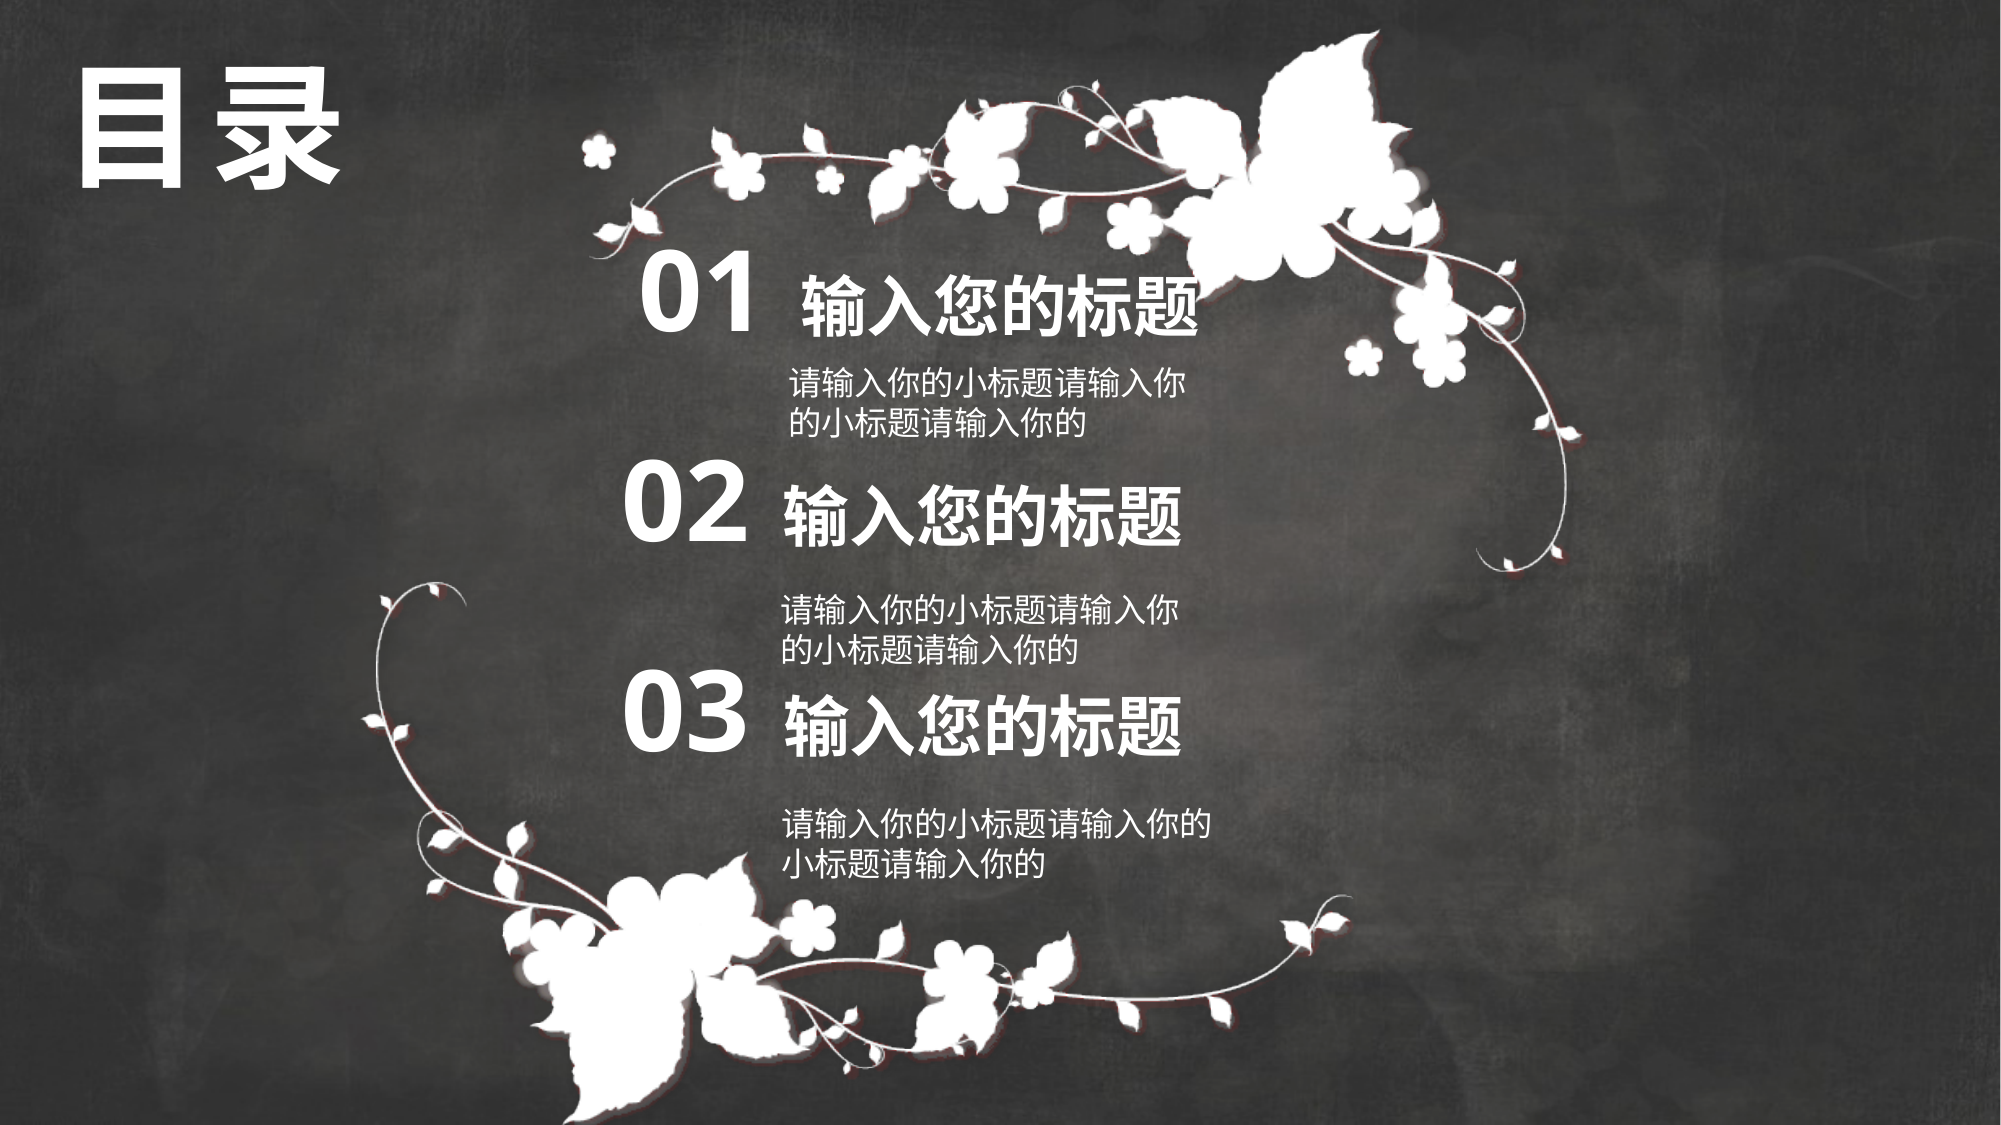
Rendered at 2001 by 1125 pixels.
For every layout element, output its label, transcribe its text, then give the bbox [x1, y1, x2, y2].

text_box 目录 [49, 32, 345, 212]
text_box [610, 631, 1229, 929]
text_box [609, 421, 1219, 630]
picture [350, 18, 1603, 1125]
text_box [627, 211, 1223, 427]
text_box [0, 0, 2001, 1125]
